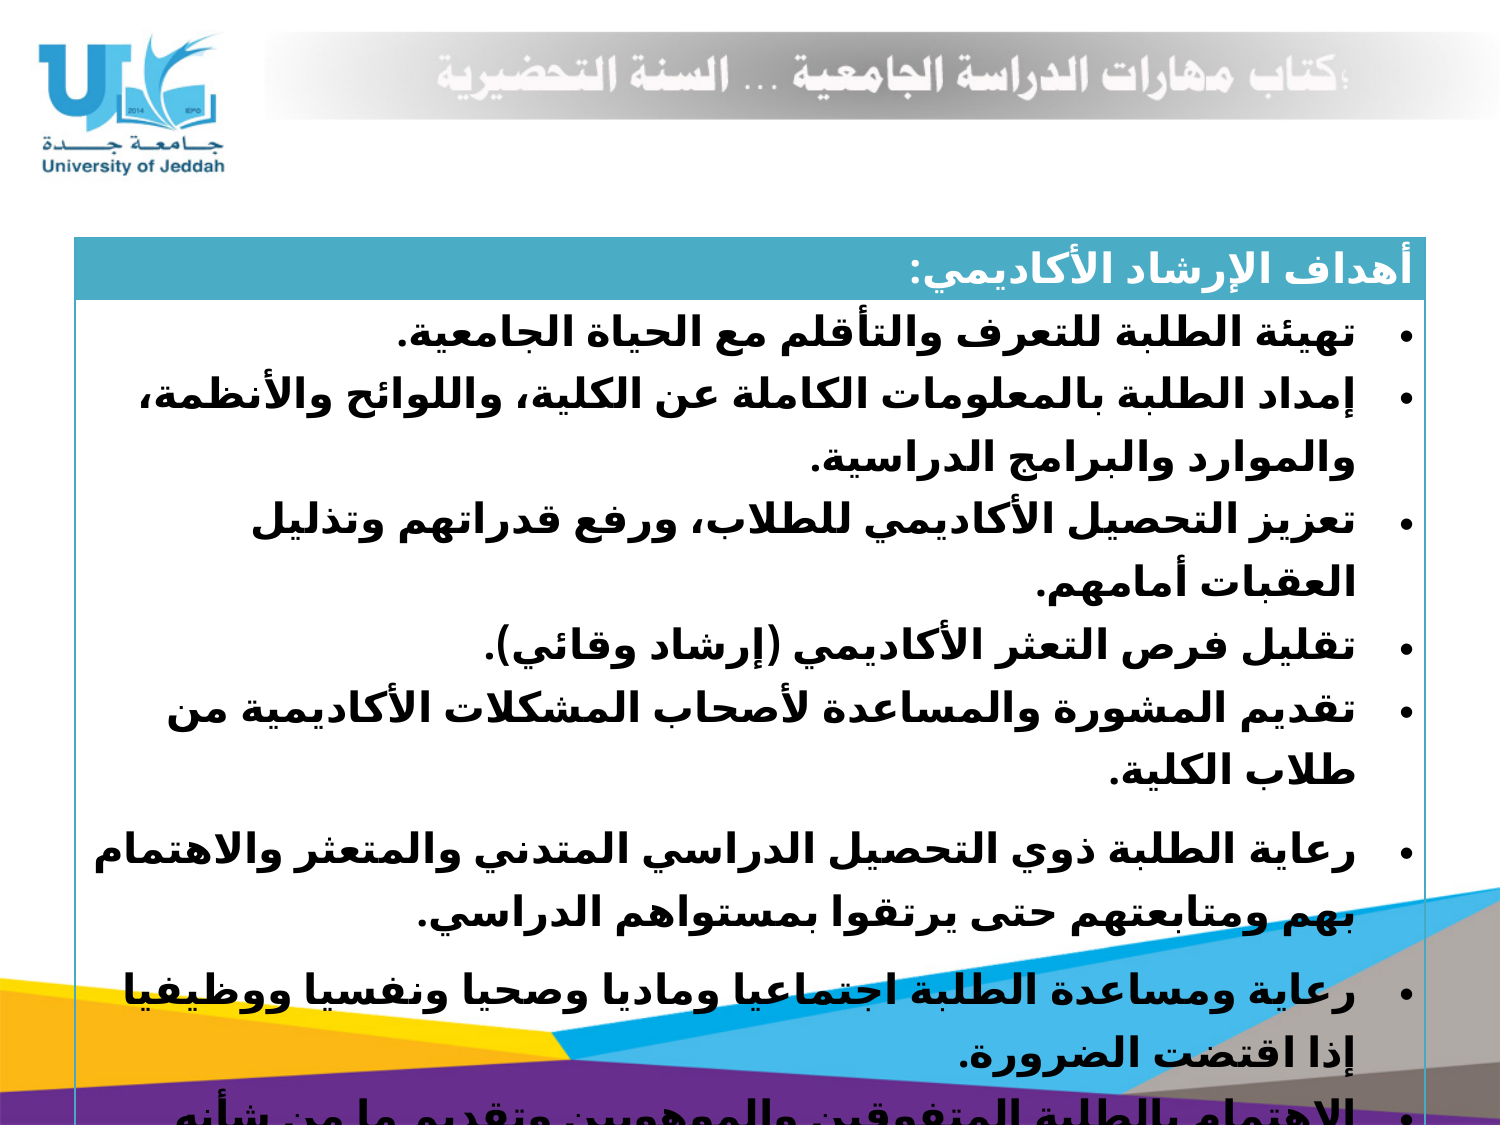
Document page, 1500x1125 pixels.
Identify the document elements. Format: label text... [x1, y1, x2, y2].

table_cell الاهتمام بالطلبة المتفوقين والموهوبين وتقديم ما من شأنه تعزيز قدراتهم ودعم إبداعاتهم. [76, 1084, 1424, 1125]
table_cell رعاية ومساعدة الطلبة اجتماعيا وماديا وصحيا ونفسيا ووظيفيا إذا اقتضت الضرورة. [76, 959, 1424, 1084]
table_cell تقديم المشورة والمساعدة لأصحاب المشكلات الأكاديمية من طلاب الكلية. [76, 676, 1424, 802]
table_cell تقليل فرص التعثر الأكاديمي (إرشاد وقائي). [76, 614, 1424, 676]
table_cell رعاية الطلبة ذوي التحصيل الدراسي المتدني والمتعثر والاهتمام بهم ومتابعتهم حتى يرتقوا بمستواهم الدراسي. [76, 802, 1424, 959]
table_cell تهيئة الطلبة للتعرف والتأقلم مع الحياة الجامعية. [76, 300, 1424, 363]
picture [0, 0, 1500, 1125]
table_cell إمداد الطلبة بالمعلومات الكاملة عن الكلية، واللوائح والأنظمة، والموارد والبرامج الدراسية. [76, 363, 1424, 488]
table_header أهداف الإرشاد الأكاديمي: [76, 238, 1424, 300]
table_cell تعزيز التحصيل الأكاديمي للطلاب، ورفع قدراتهم وتذليل العقبات أمامهم. [76, 488, 1424, 614]
